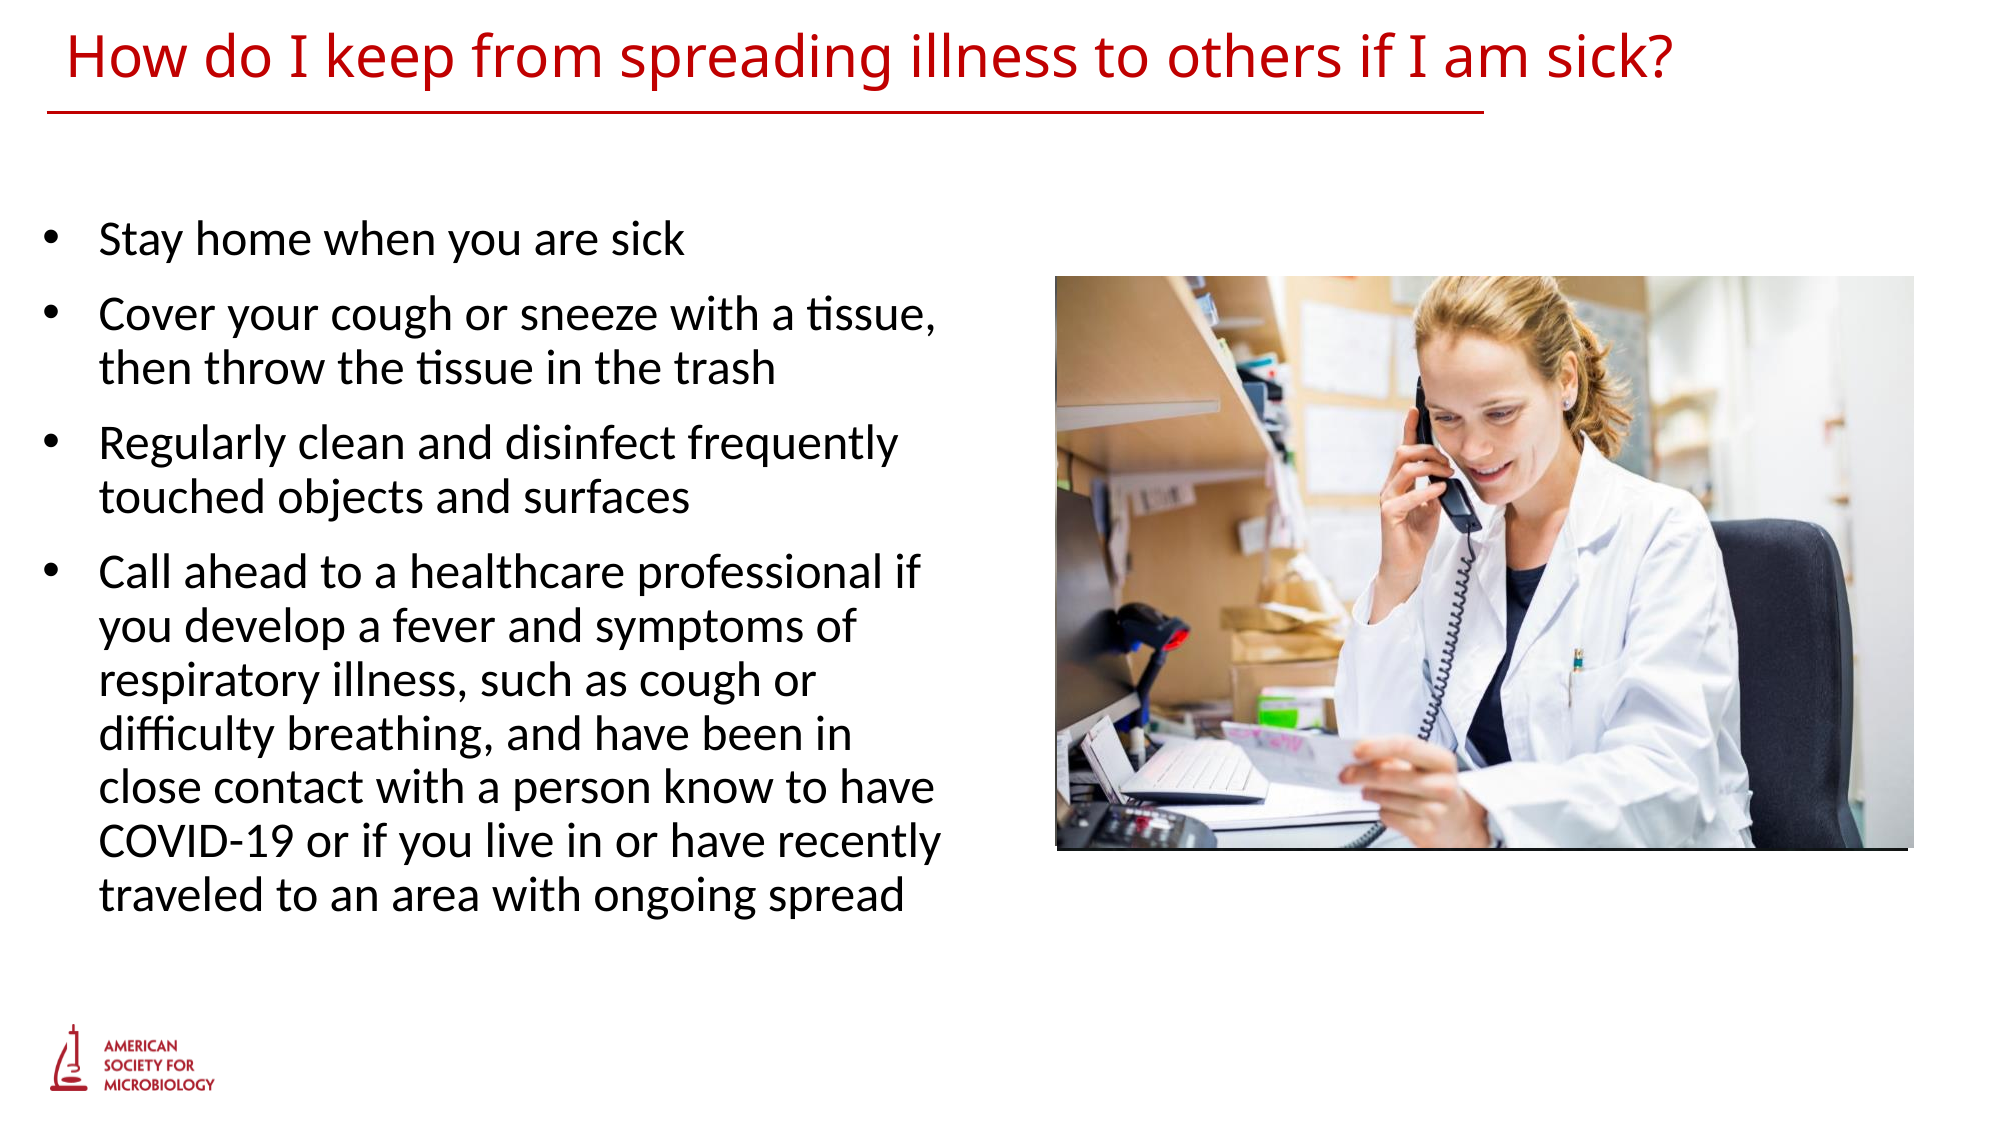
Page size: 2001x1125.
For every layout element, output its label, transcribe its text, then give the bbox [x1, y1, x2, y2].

picture [50, 1073, 215, 1091]
list Stay home when you are sick Cover your cough or sneeze with a tissue, then throw the tissue in the trash Regularly clean and disinfect frequently touched objects and surfaces Call ahead to a healthcare professional if you develop a fever and symptoms of respiratory illness, such as cough or difficulty breathing, and have been in close contact with a person know to have COVID-19 or if you live in or have recently traveled to an area with ongoing spread [27, 204, 983, 1073]
title How do I keep from spreading illness to others if I am sick? [50, 12, 1967, 113]
picture [1055, 276, 1914, 851]
